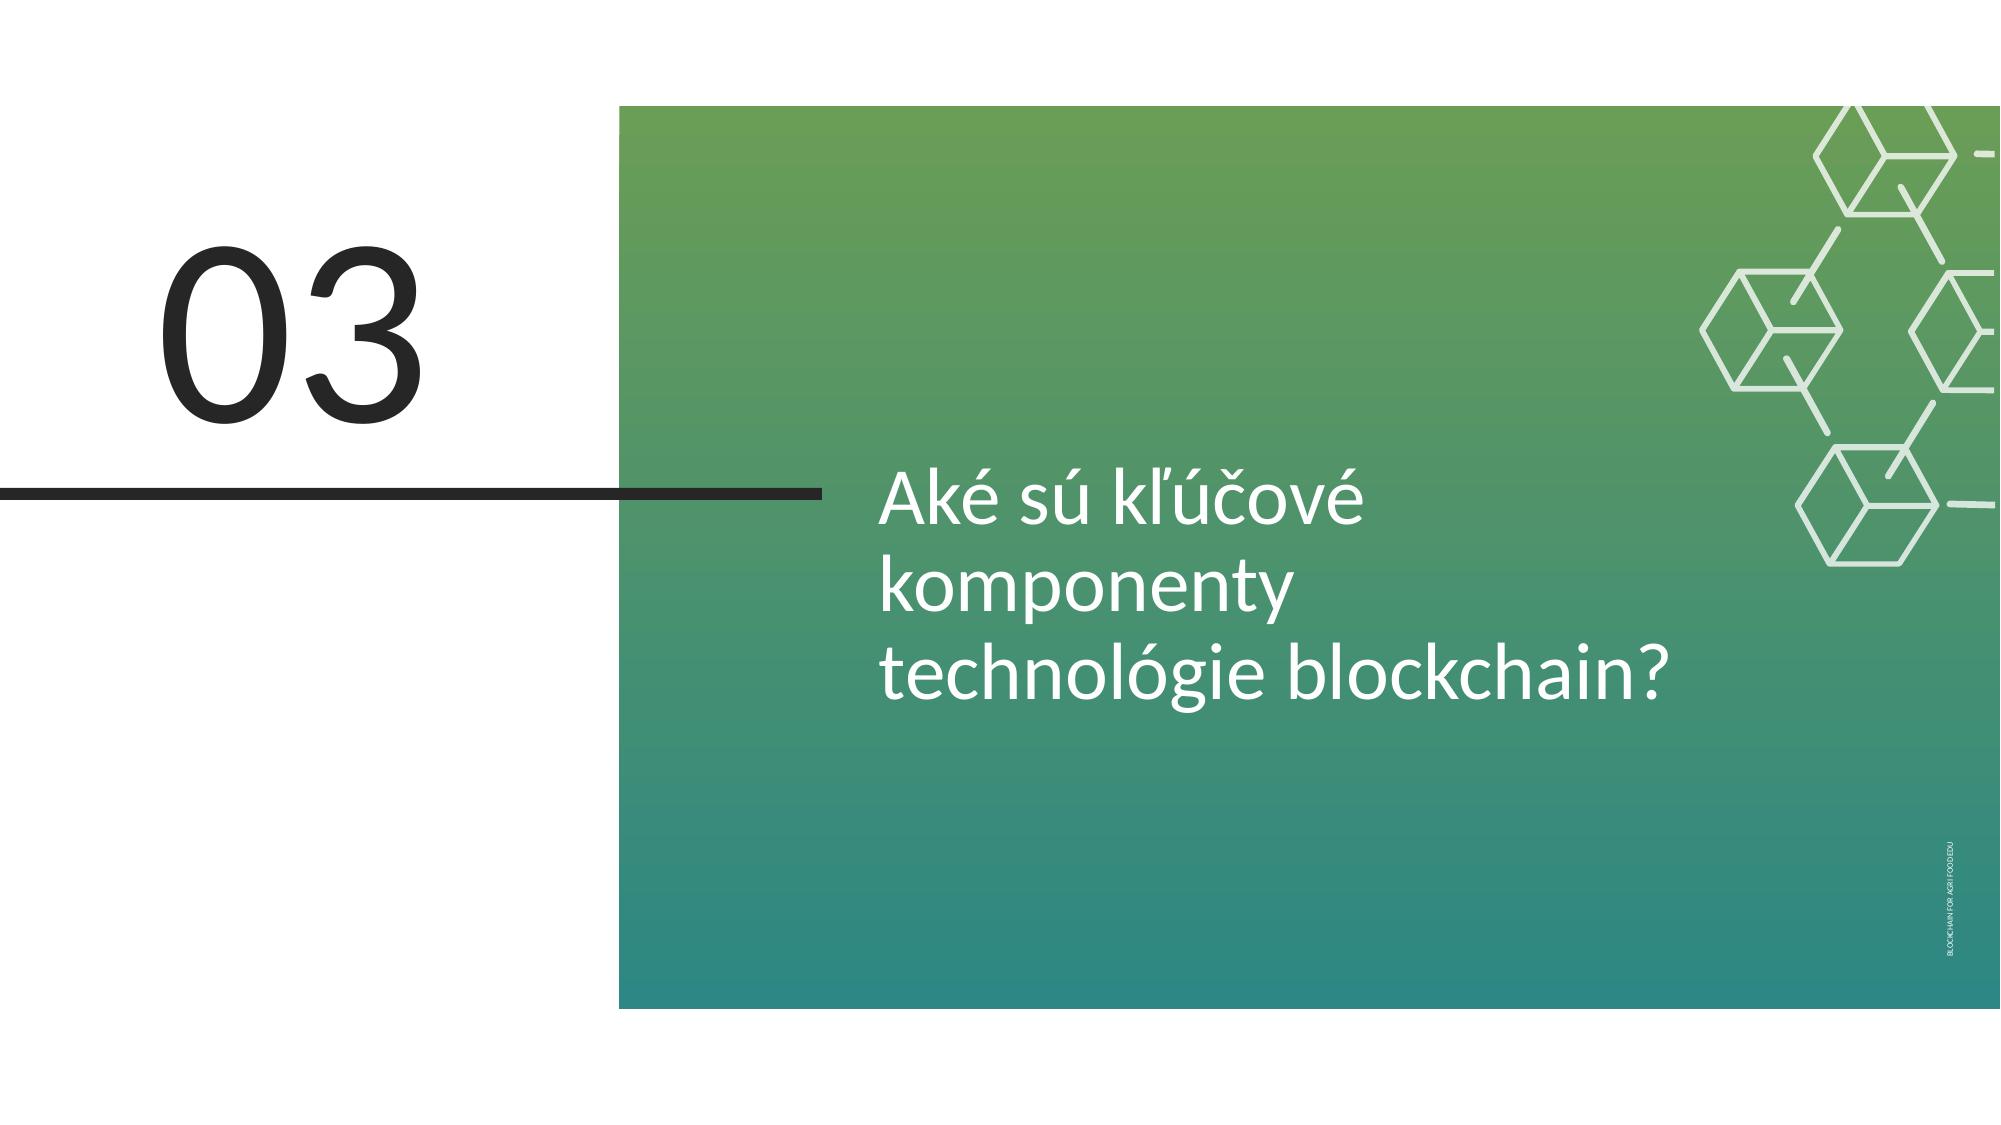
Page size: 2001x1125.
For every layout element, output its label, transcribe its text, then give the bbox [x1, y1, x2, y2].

list Aké sú kľúčové komponenty technológie blockchain? [864, 446, 1709, 899]
list 03 [141, 180, 481, 277]
